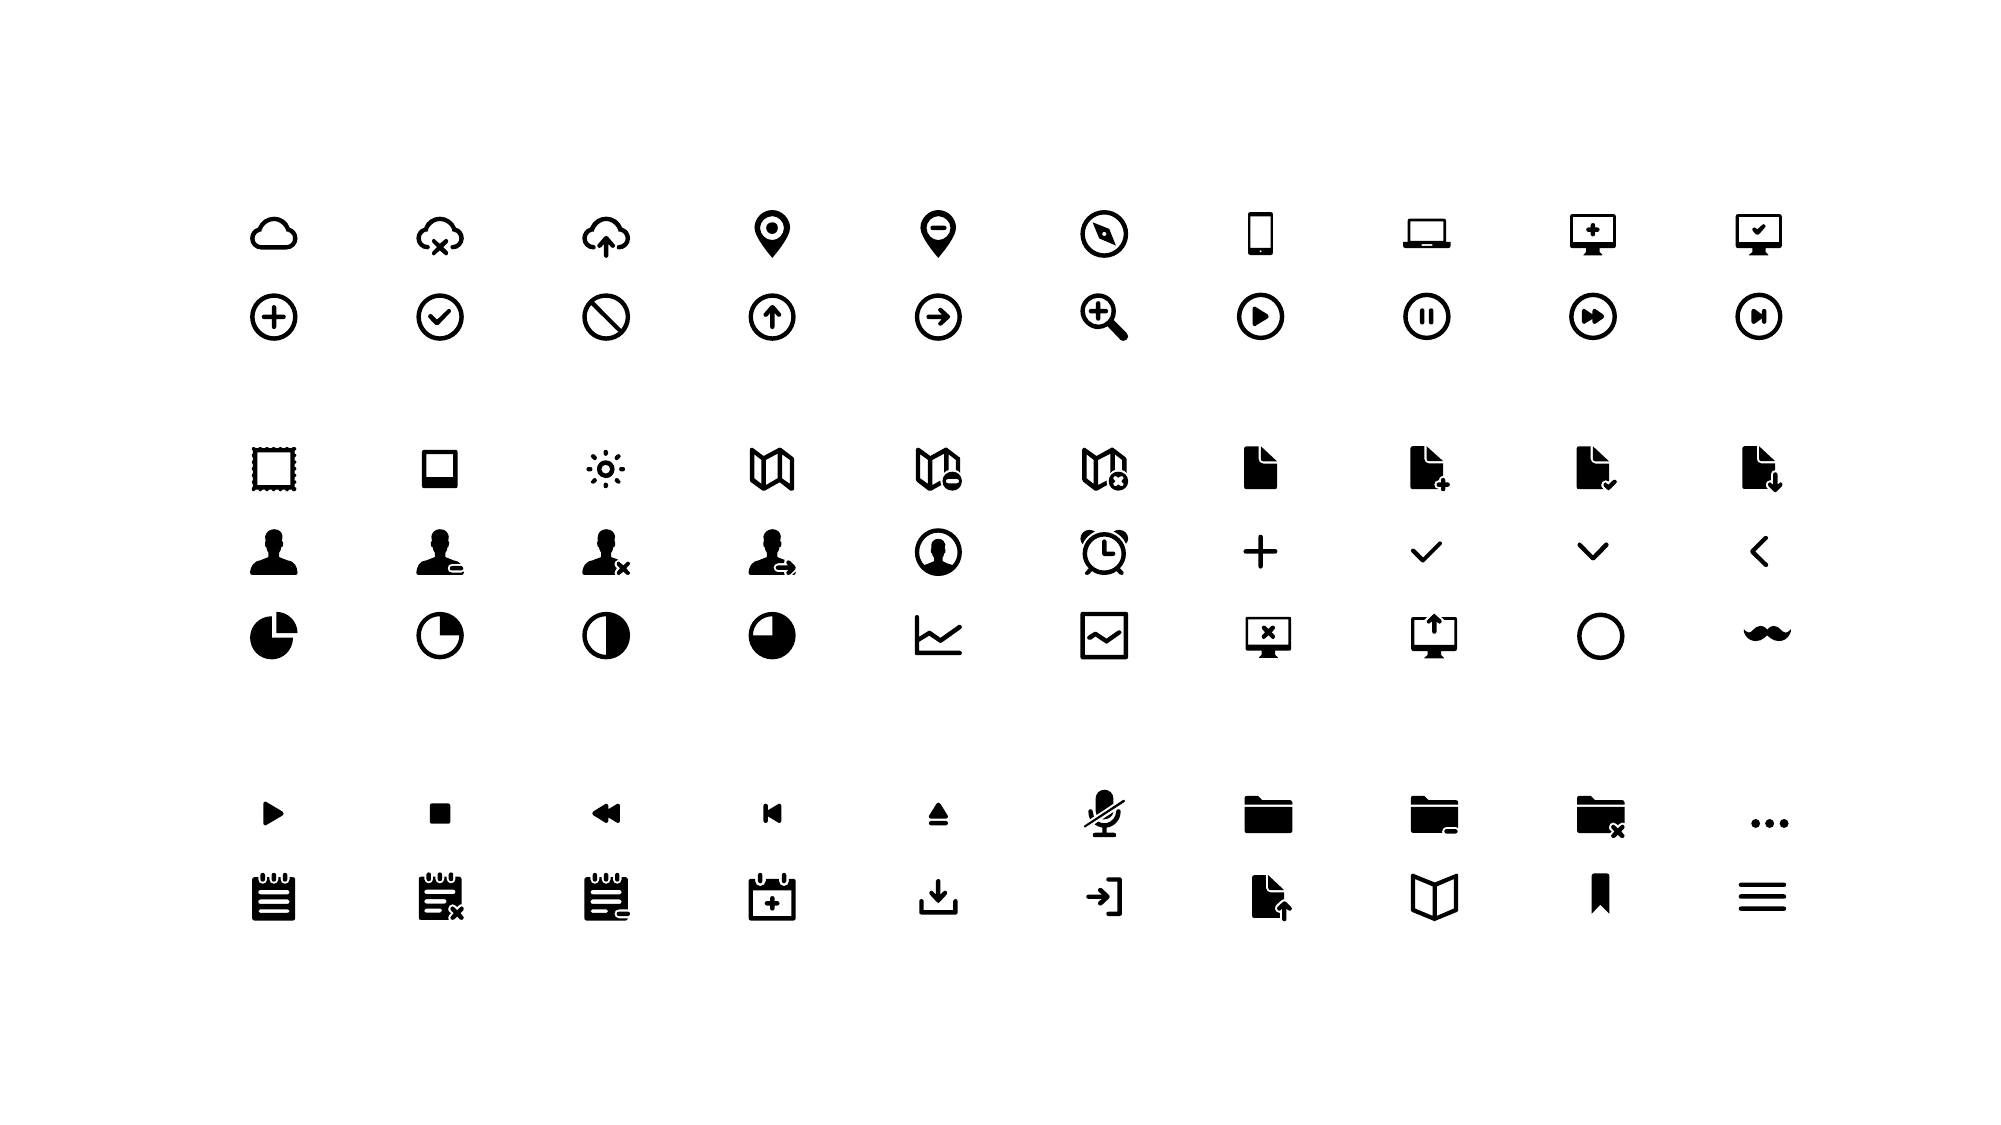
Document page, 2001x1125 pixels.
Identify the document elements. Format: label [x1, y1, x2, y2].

text_box [1576, 446, 1617, 491]
text_box [1577, 612, 1625, 661]
text_box [1082, 447, 1129, 491]
text_box [748, 293, 796, 341]
text_box [263, 801, 284, 826]
text_box [250, 529, 298, 575]
text_box [914, 293, 962, 341]
text_box [1738, 906, 1787, 911]
text_box [749, 447, 795, 491]
text_box [431, 238, 449, 256]
text_box [582, 216, 631, 258]
text_box [1245, 616, 1292, 658]
text_box [582, 529, 631, 575]
text_box [1410, 541, 1442, 563]
text_box [1244, 795, 1293, 805]
text_box [582, 293, 631, 341]
text_box [1248, 212, 1273, 256]
text_box [754, 210, 791, 258]
text_box [1735, 292, 1783, 341]
text_box [1403, 218, 1451, 249]
text_box [1750, 535, 1769, 567]
text_box [1083, 789, 1126, 838]
text_box [1252, 875, 1292, 922]
text_box [416, 611, 464, 660]
text_box [1106, 877, 1122, 917]
text_box [250, 616, 294, 660]
text_box [1410, 873, 1459, 922]
text_box [584, 872, 631, 921]
text_box [1591, 873, 1610, 914]
text_box [614, 478, 621, 484]
text_box [416, 216, 464, 250]
text_box [1738, 882, 1787, 887]
text_box [748, 529, 796, 575]
text_box [1738, 894, 1787, 899]
text_box [928, 820, 949, 826]
text_box [1243, 534, 1278, 569]
text_box [748, 878, 796, 921]
text_box [1779, 818, 1789, 828]
text_box [252, 872, 296, 921]
text_box [1570, 214, 1616, 256]
text_box [1577, 542, 1609, 561]
text_box [1080, 293, 1129, 341]
text_box [429, 803, 451, 824]
text_box [915, 447, 962, 491]
text_box [781, 872, 787, 884]
text_box [276, 611, 298, 634]
text_box [757, 872, 763, 884]
text_box [1080, 529, 1129, 575]
text_box [914, 615, 962, 656]
text_box [1410, 806, 1459, 834]
text_box [421, 449, 458, 489]
text_box [919, 898, 958, 915]
text_box [250, 293, 298, 341]
text_box [1735, 214, 1782, 256]
text_box [1765, 818, 1775, 828]
text_box [592, 803, 620, 823]
text_box [1410, 795, 1459, 805]
text_box [914, 528, 962, 577]
text_box [251, 446, 297, 492]
text_box [1742, 446, 1783, 493]
text_box [1244, 806, 1293, 834]
text_box [929, 878, 948, 903]
text_box [582, 611, 631, 660]
text_box [920, 210, 957, 258]
text_box [1080, 210, 1129, 258]
text_box [596, 460, 615, 479]
text_box [590, 454, 597, 461]
text_box [416, 293, 464, 341]
text_box [250, 216, 298, 250]
text_box [1411, 613, 1458, 659]
text_box [1577, 806, 1625, 838]
text_box [1236, 292, 1285, 341]
text_box [763, 803, 782, 823]
text_box [1403, 292, 1451, 341]
text_box [603, 449, 609, 456]
text_box [1244, 446, 1278, 490]
text_box [1743, 625, 1792, 642]
text_box [418, 872, 464, 920]
text_box [1080, 611, 1129, 660]
text_box [603, 482, 609, 489]
text_box [1569, 292, 1617, 341]
text_box [748, 611, 796, 660]
text_box [416, 529, 464, 575]
text_box [1086, 887, 1110, 906]
text_box [1577, 795, 1625, 805]
text_box [1751, 818, 1761, 828]
text_box [590, 478, 597, 484]
text_box [1410, 446, 1450, 492]
text_box [614, 454, 621, 461]
text_box [928, 802, 949, 819]
